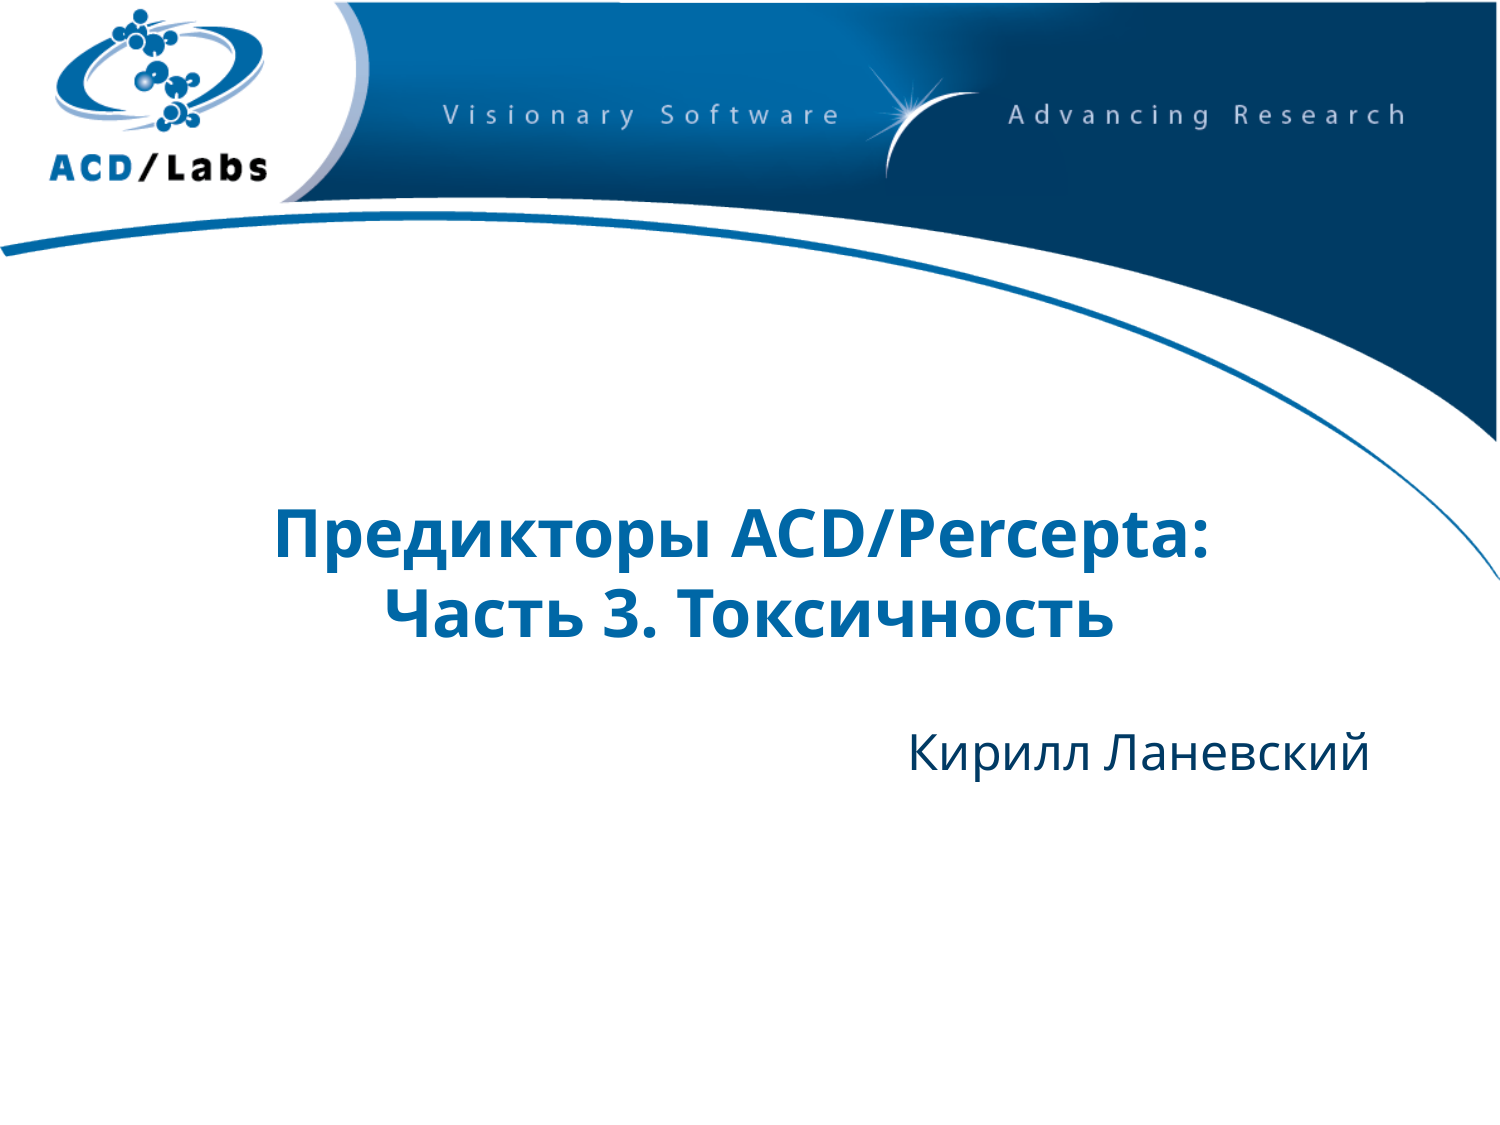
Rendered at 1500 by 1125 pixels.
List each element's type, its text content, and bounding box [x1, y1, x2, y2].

picture [0, 0, 1500, 581]
subtitle Кирилл Ланевский [337, 712, 1388, 1001]
title Предикторы ACD/Percepta: Часть 3. Токсичность [76, 449, 1424, 692]
